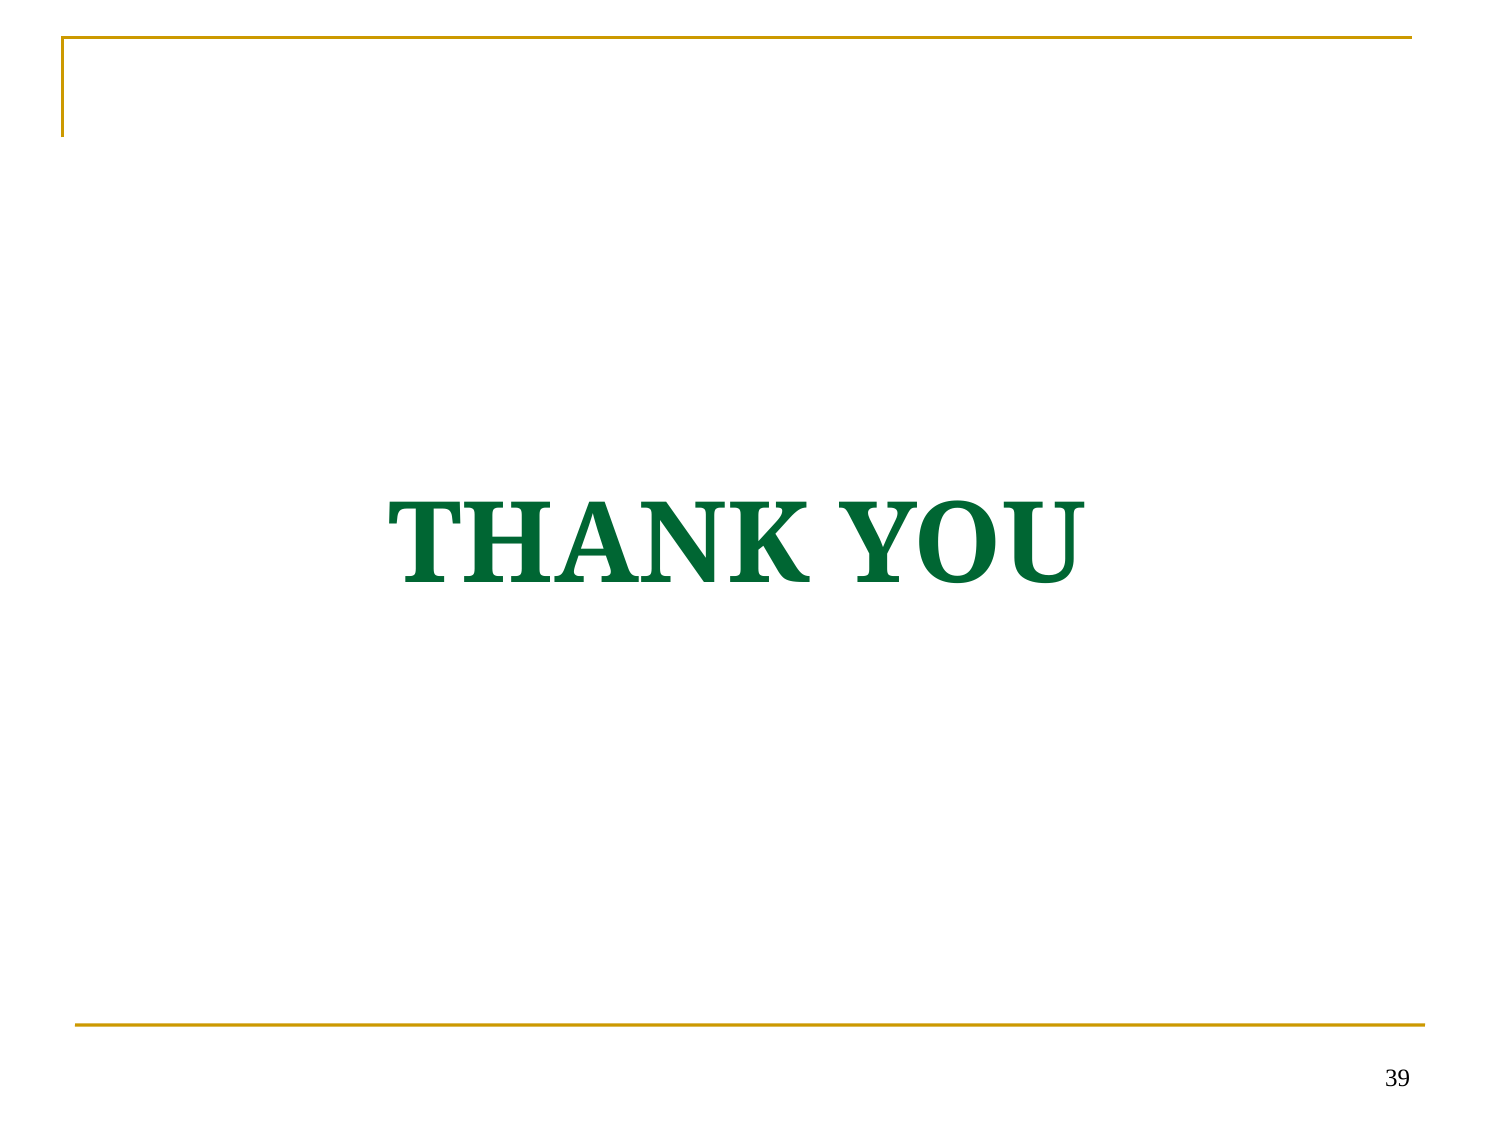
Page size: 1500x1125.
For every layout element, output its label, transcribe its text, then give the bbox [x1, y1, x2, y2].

title THANK YOU [262, 462, 1213, 590]
slide_number 39 [1249, 1037, 1426, 1100]
